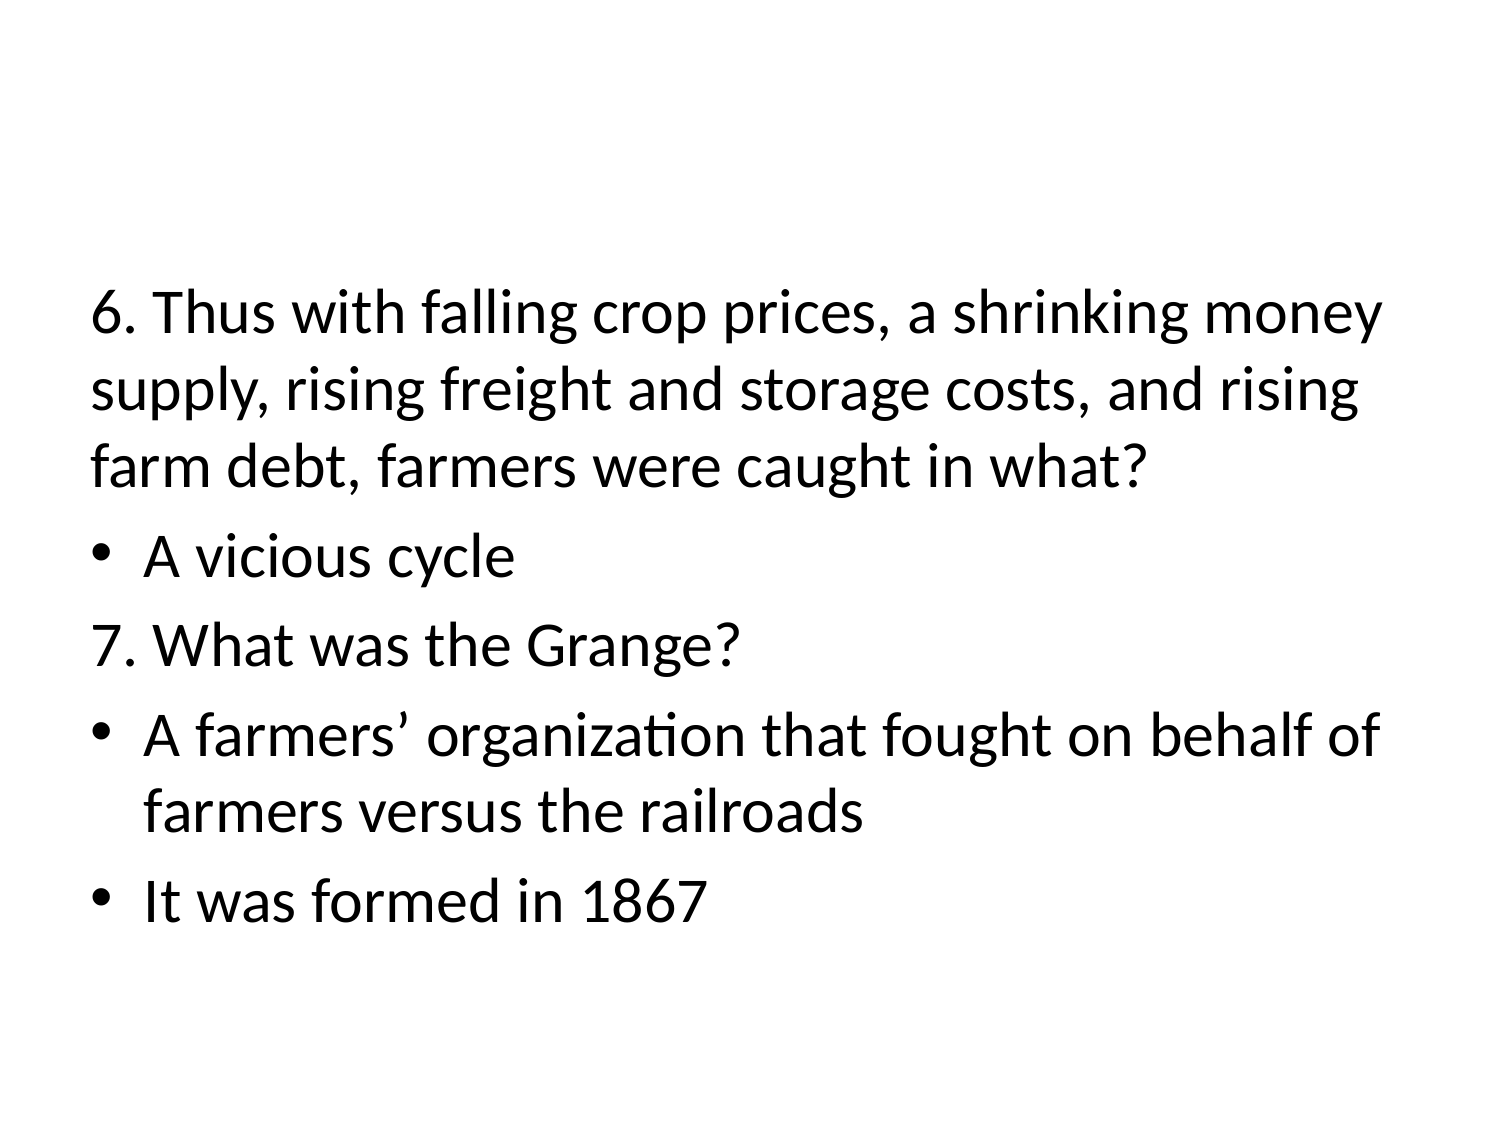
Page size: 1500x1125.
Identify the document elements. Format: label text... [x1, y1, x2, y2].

list 6. Thus with falling crop prices, a shrinking money supply, rising freight and storage costs, and rising farm debt, farmers were caught in what? A vicious cycle 7. What was the Grange? A farmers’ organization that fought on behalf of farmers versus the railroads It was formed in 1867 [75, 262, 1425, 1005]
